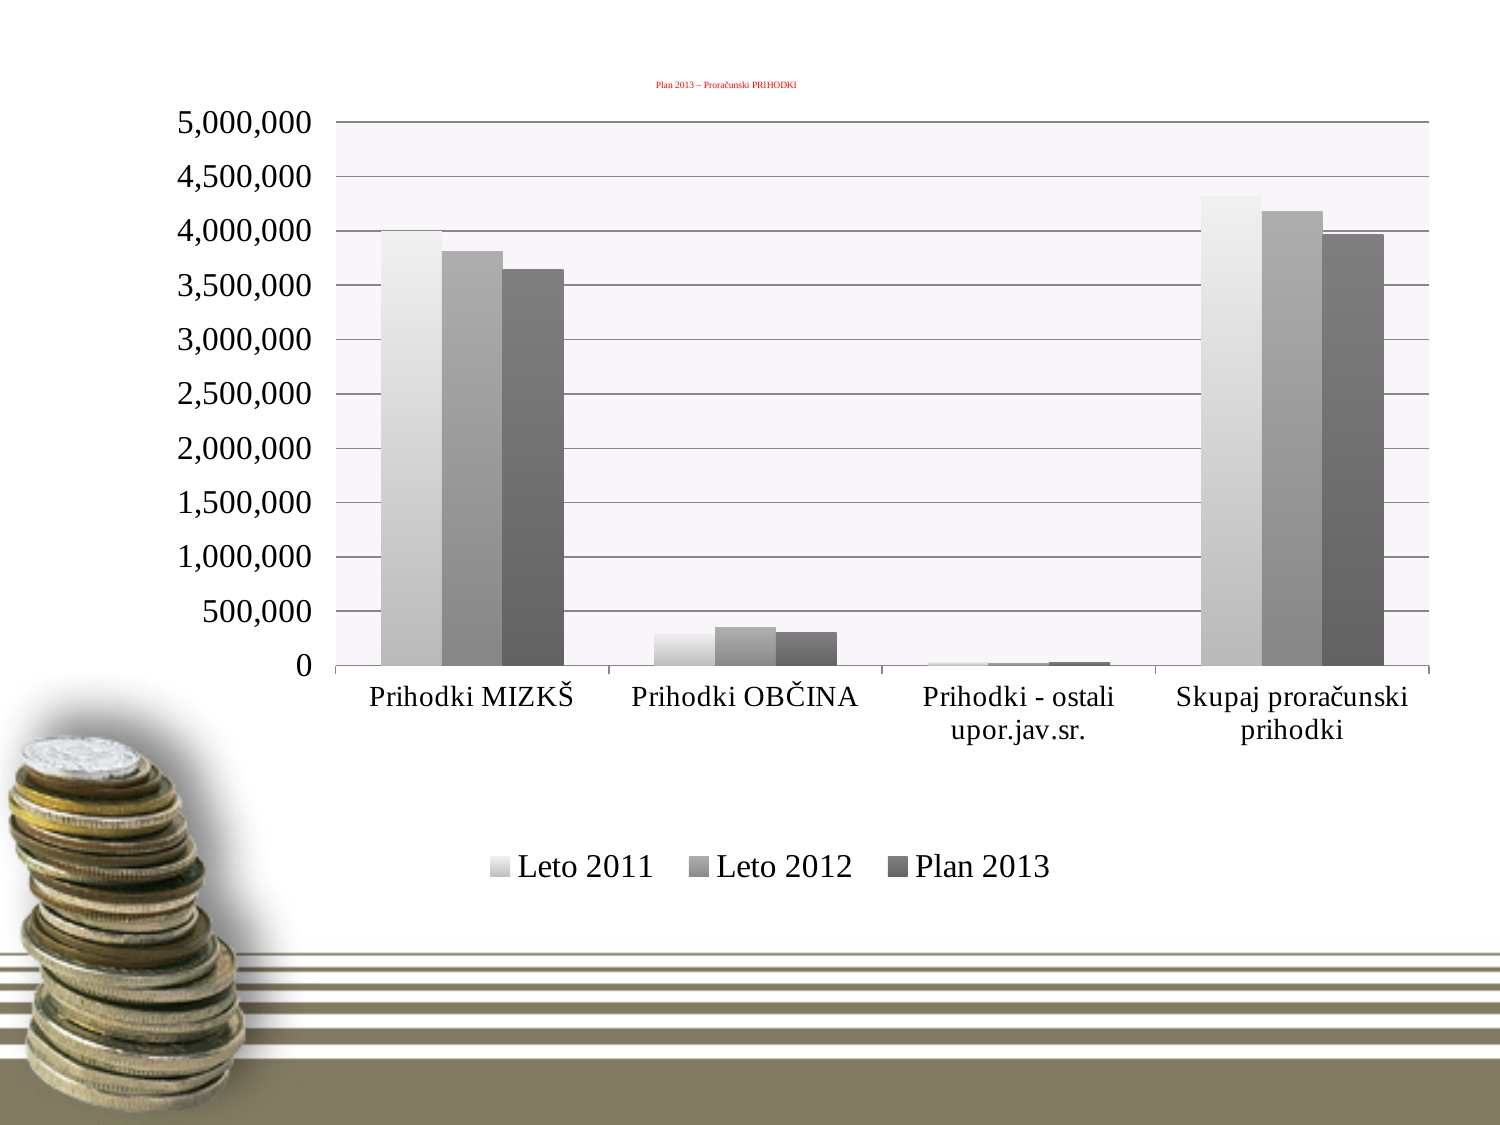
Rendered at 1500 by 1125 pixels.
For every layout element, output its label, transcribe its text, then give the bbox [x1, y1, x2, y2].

chart [34, 93, 1430, 1044]
title Plan 2013 – Proračunski PRIHODKI [175, 58, 1278, 92]
picture [0, 0, 1500, 1125]
